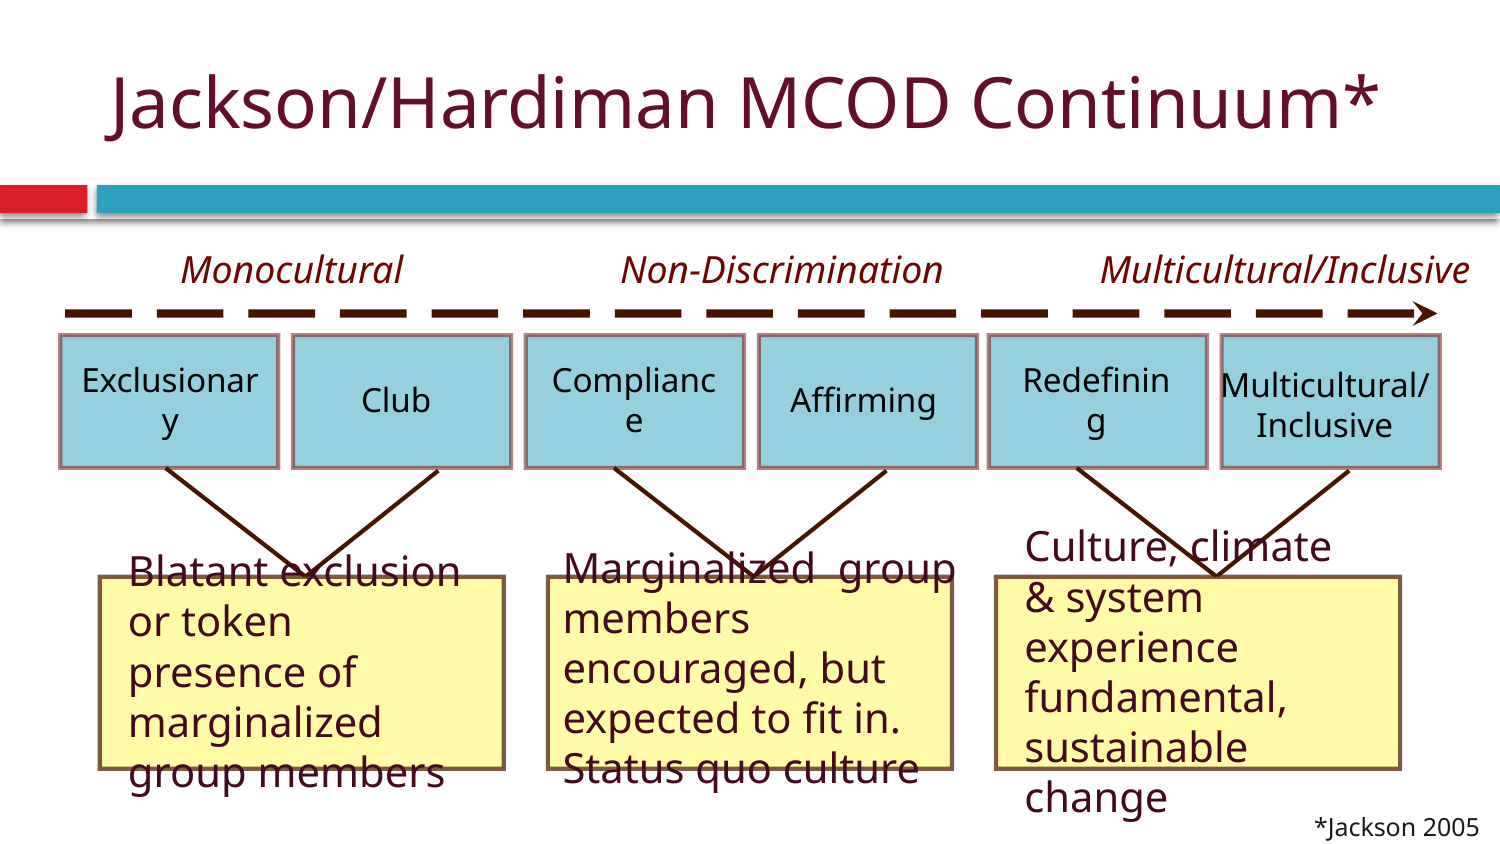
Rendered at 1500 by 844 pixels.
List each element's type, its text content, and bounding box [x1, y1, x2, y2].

text_box [525, 441, 744, 468]
text_box *Jackson 2005 [1314, 811, 1481, 842]
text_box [613, 467, 887, 561]
text_box [99, 576, 121, 769]
text_box [758, 441, 978, 468]
text_box [1425, 307, 1438, 320]
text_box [127, 562, 1372, 773]
text_box [60, 335, 279, 468]
text_box [1221, 335, 1440, 378]
text_box [525, 335, 744, 375]
text_box [988, 335, 1207, 375]
text_box [1377, 576, 1401, 769]
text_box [1076, 467, 1350, 561]
text_box [1221, 438, 1440, 468]
text_box [292, 335, 512, 375]
text_box [988, 441, 1207, 468]
text_box [758, 335, 978, 375]
text_box Monocultural Non-Discrimination Multicultural/Inclusive [0, 230, 1500, 307]
text_box Jackson/Hardiman MCOD Continuum* [105, 57, 1388, 143]
text_box [292, 441, 512, 468]
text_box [165, 467, 439, 561]
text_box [73, 376, 1438, 432]
